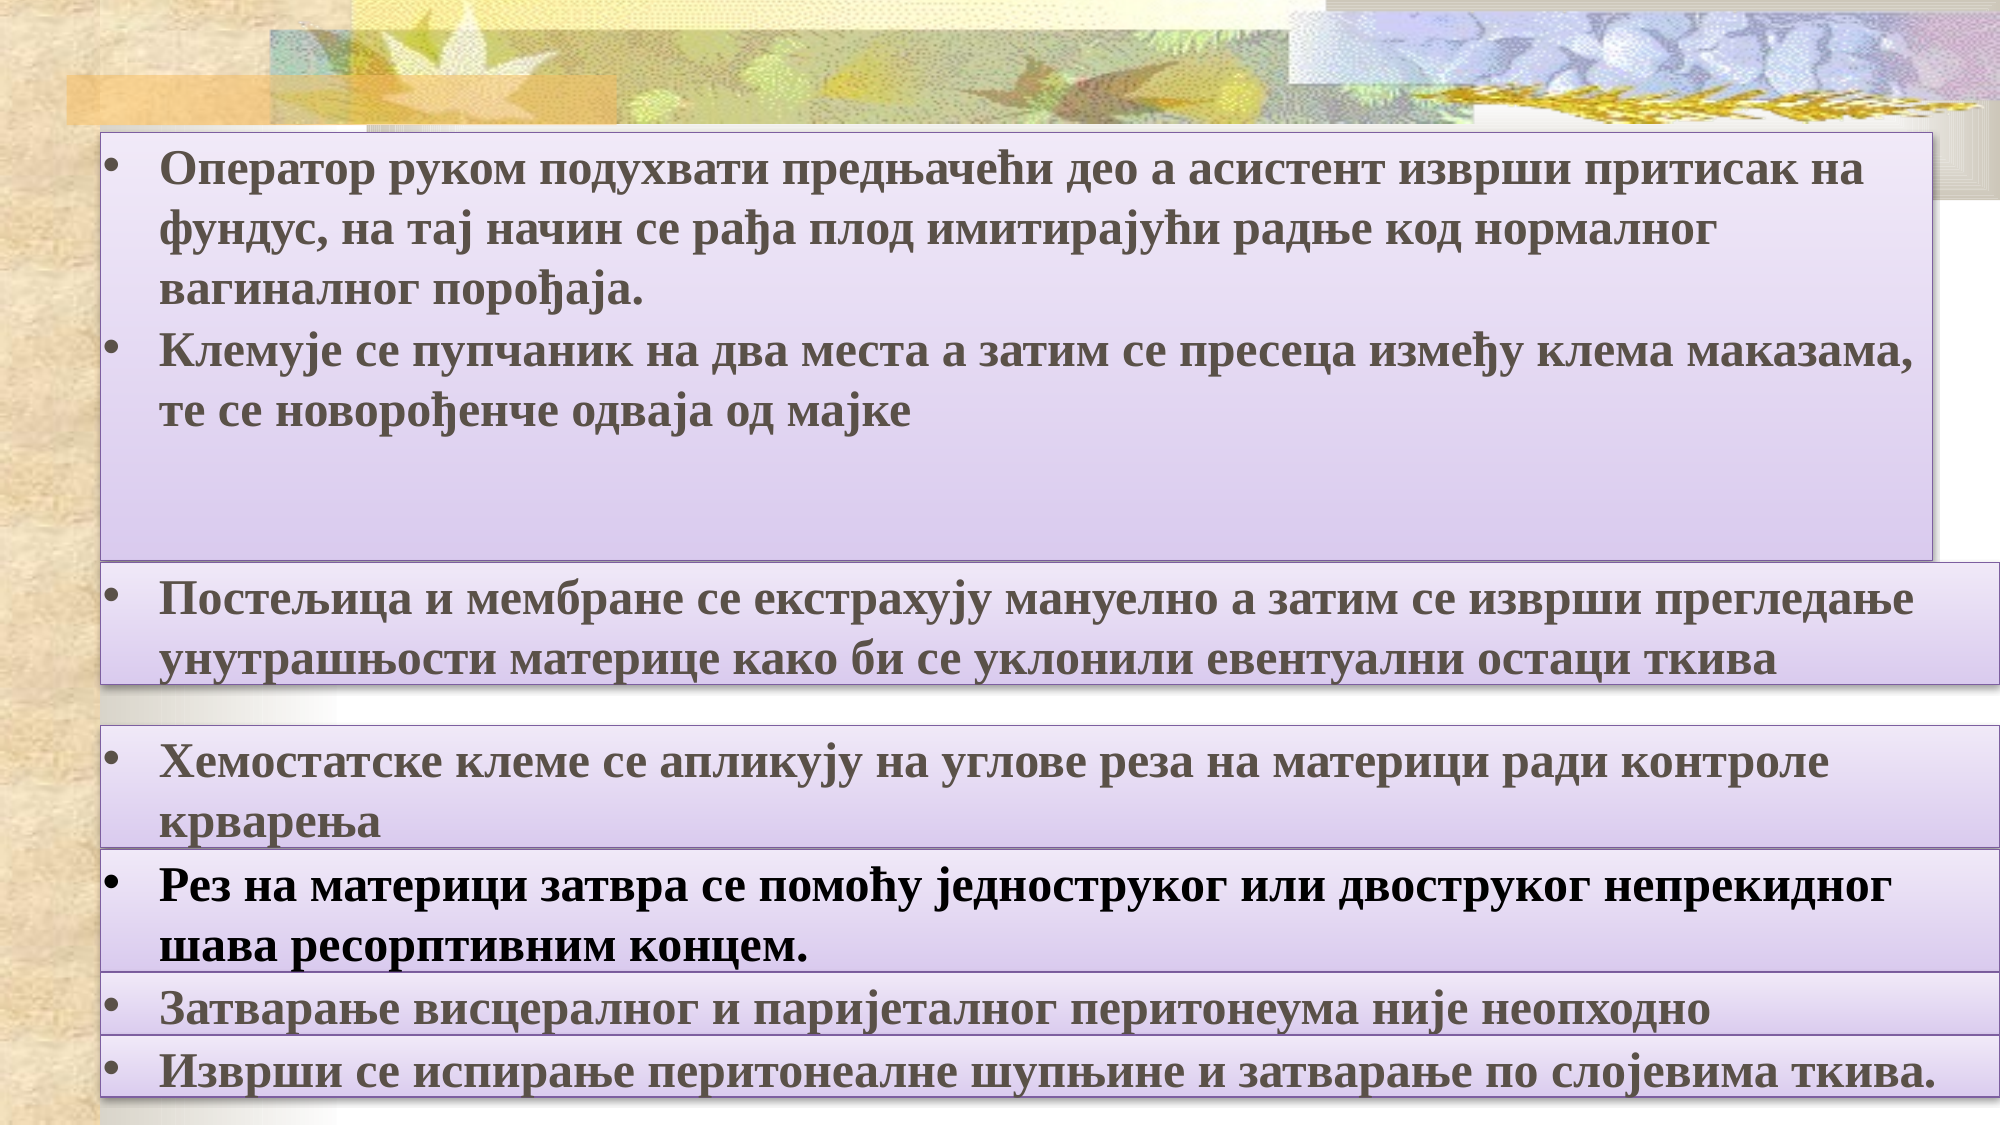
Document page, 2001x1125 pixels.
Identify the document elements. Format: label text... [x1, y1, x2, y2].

picture [0, 0, 2000, 1125]
text_box Хемостатске клеме се апликују на углове реза на материци ради контроле крварења [100, 725, 2000, 848]
text_box Затварање висцералног и паријеталног перитонеума није неопходно [100, 972, 2000, 1034]
text_box Оператор руком подухвати предњачећи део а асистент изврши притисак на фундус, на тај начин се рађа плод имитирајући радње код нормалног вагиналног порођаја. Клемује се пупчаник на два места а затим се пресеца између клема маказама, те се новорођенче одваја од мајке [100, 132, 1933, 561]
text_box Изврши се испирање перитонеалне шупњине и затварање по слојевима ткива. [100, 1034, 2000, 1098]
text_box Постељица и мембране се екстрахују мануелно а затим се изврши прегледање унутрашњости материце како би се уклонили евентуални остаци ткива [100, 562, 2000, 685]
text_box Рез на материци затвра се помоћу једноструког или двоструког непрекидног шава ресорптивним концем. [100, 849, 2000, 972]
